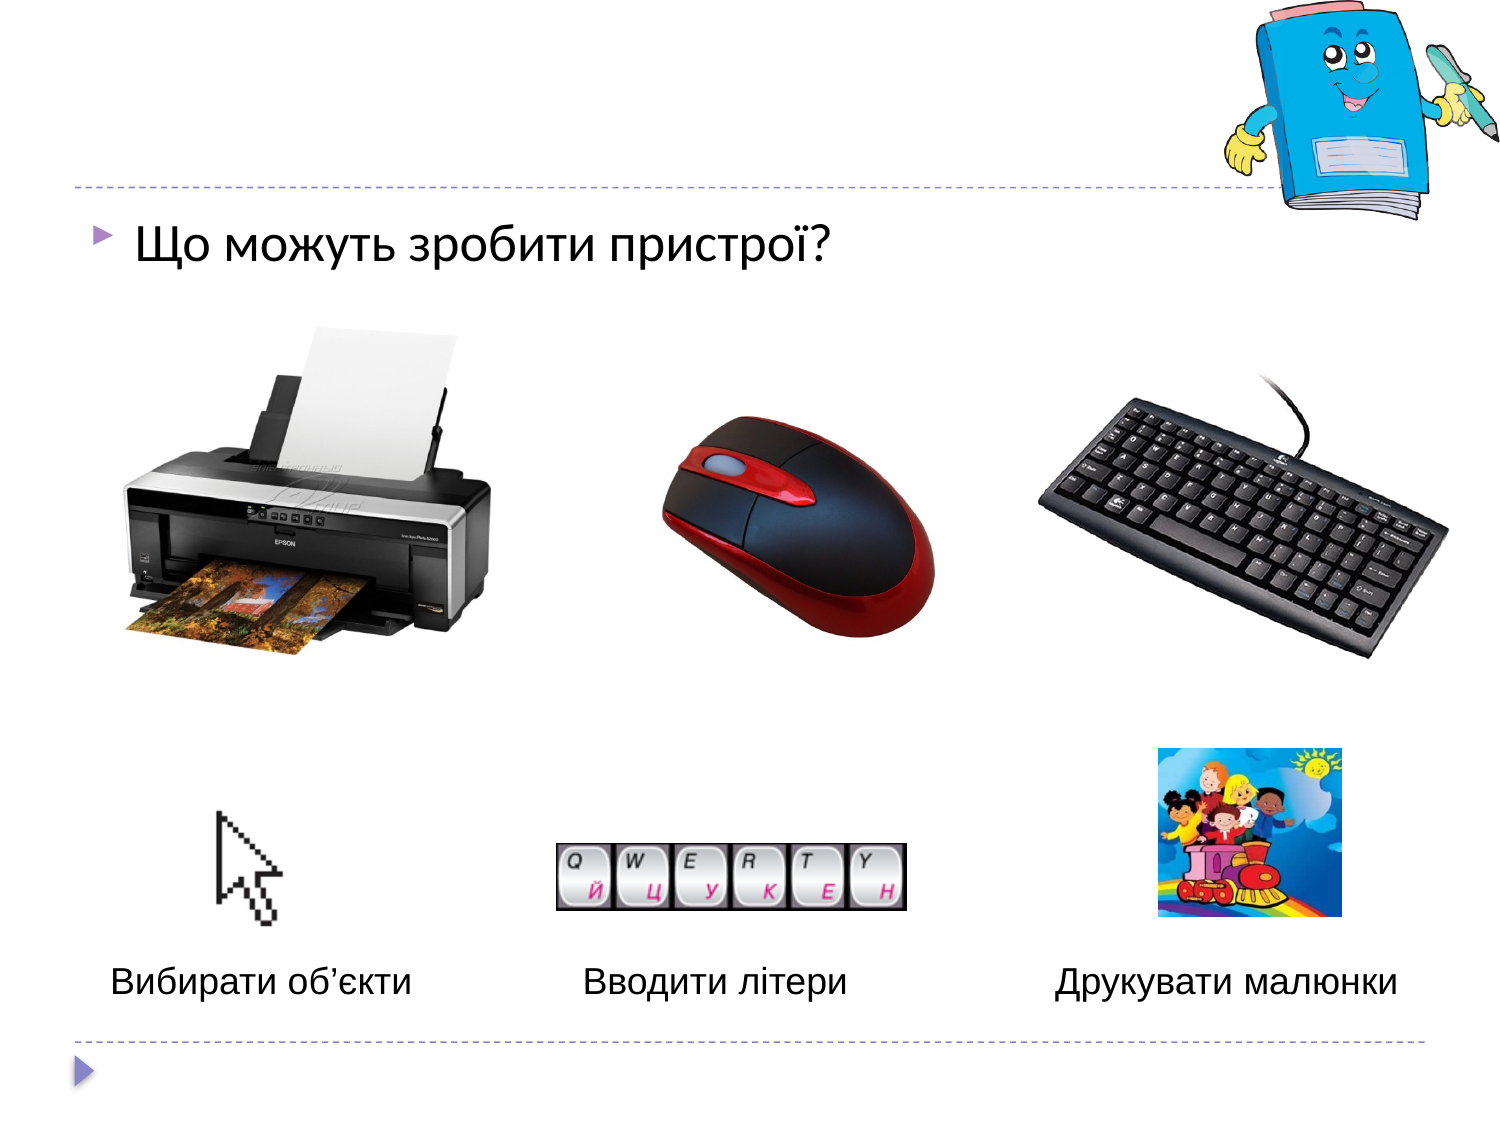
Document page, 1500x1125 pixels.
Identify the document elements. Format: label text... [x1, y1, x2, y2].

picture [123, 325, 491, 655]
text_box Друкувати малюнки [1040, 949, 1478, 1010]
picture [201, 807, 297, 931]
list Що можуть зробити пристрої? [75, 200, 1425, 1010]
picture [555, 842, 907, 911]
text_box Вибирати об’єкти [95, 949, 533, 1010]
picture [1158, 748, 1342, 917]
picture [1033, 337, 1460, 686]
picture [619, 373, 974, 681]
picture [1224, 0, 1500, 222]
text_box Вводити літери [567, 949, 1005, 1010]
